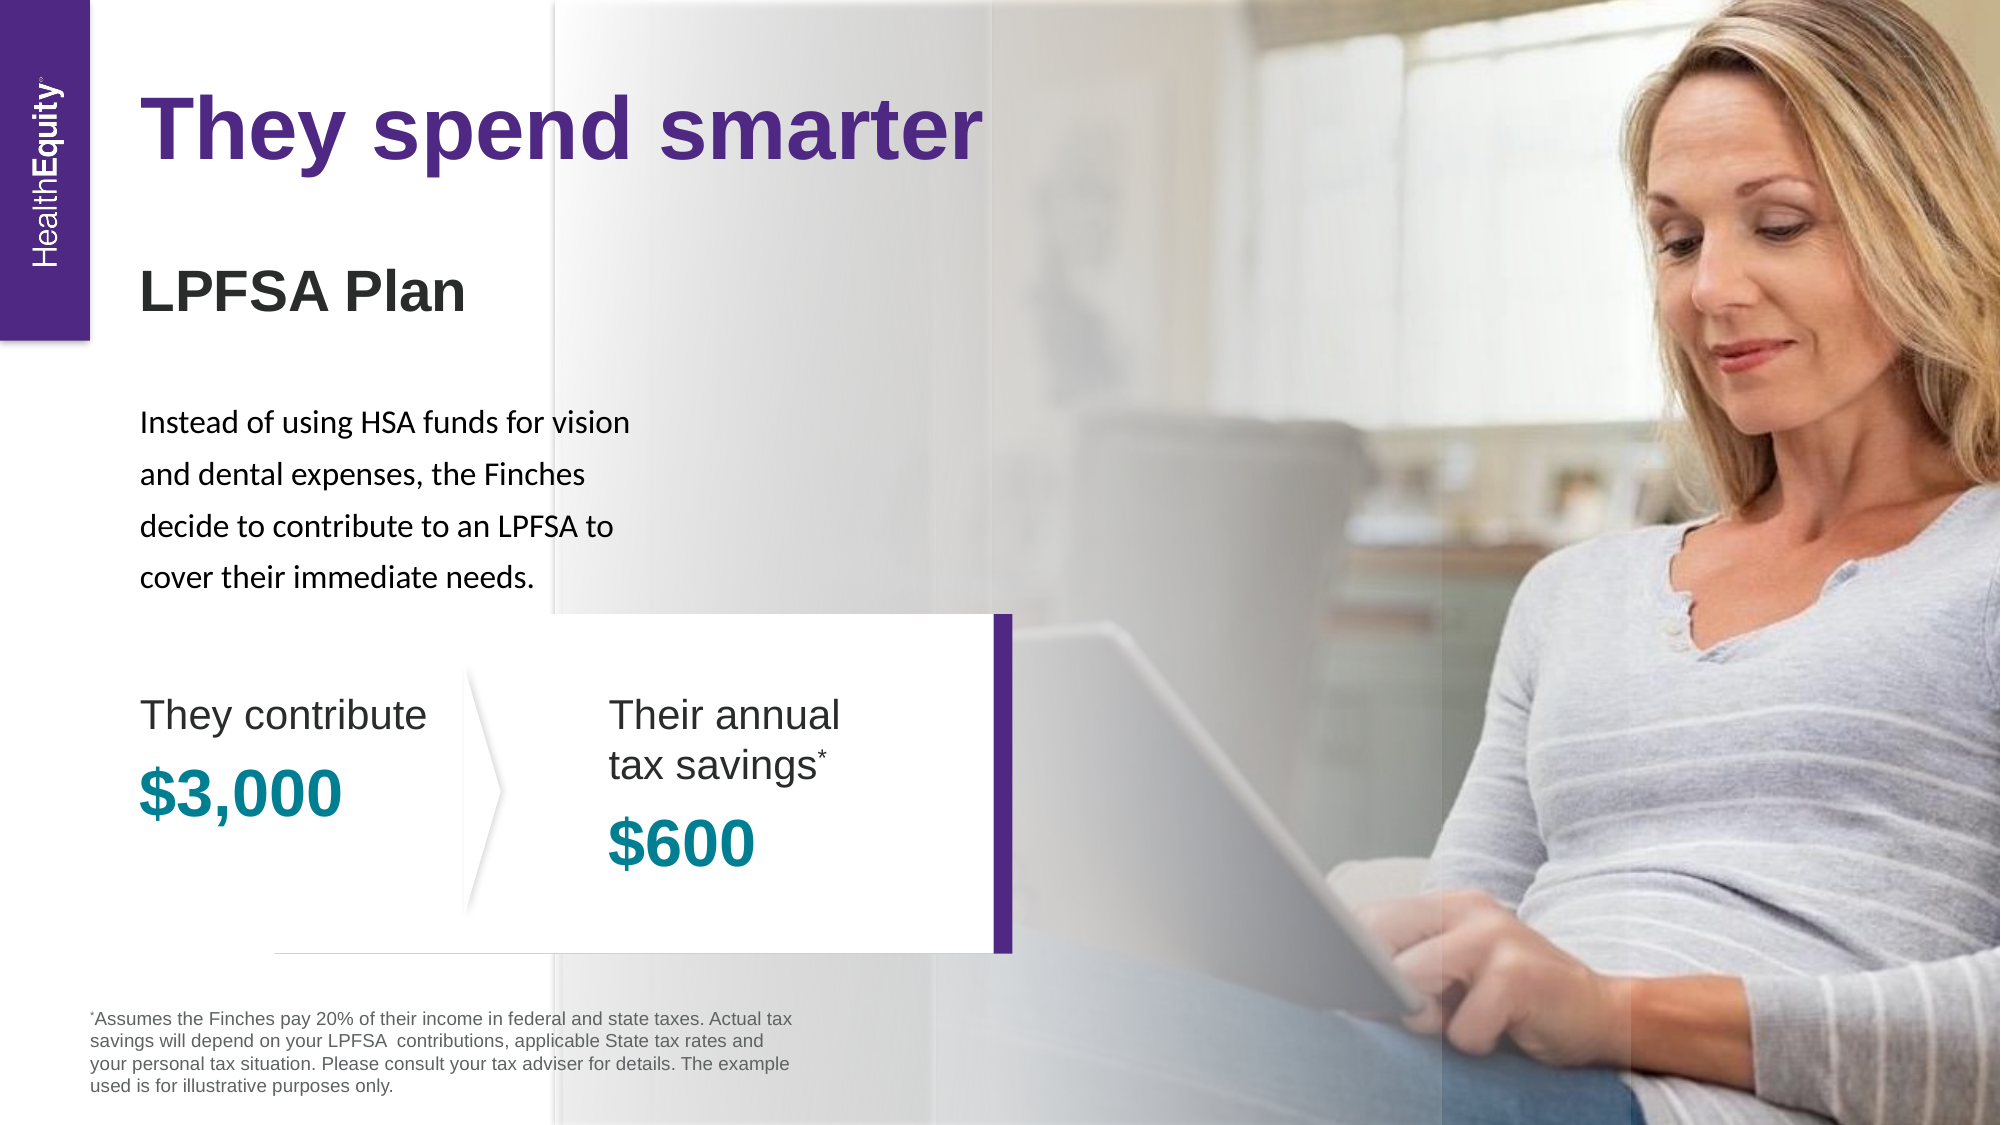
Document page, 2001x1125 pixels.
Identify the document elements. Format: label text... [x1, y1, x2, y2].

title They spend smarter [140, 60, 550, 171]
picture [33, 78, 64, 266]
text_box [555, 963, 992, 1125]
text_box *Assumes the Finches pay 20% of their income in federal and state taxes. Actual tax savings will depend on your LPFSA contributions, applicable State tax rates and your personal tax situation. Please consult your tax adviser for details. The example used is for illustrative purposes only. [75, 999, 550, 1105]
text_box LPFSA Plan Instead of using HSA funds for vision and dental expenses, the Finches decide to contribute to an LPFSA to cover their immediate needs. [139, 239, 550, 577]
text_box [139, 613, 1013, 955]
list 1Assumes they pays 30% of his income in federal, state and social security taxes. Actual tax savings will depend on your contributions, applicable state tax rates and your personal tax situation. Please consult your tax adviser for details. [140, 577, 550, 608]
picture [992, 0, 2000, 1125]
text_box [555, 0, 992, 612]
